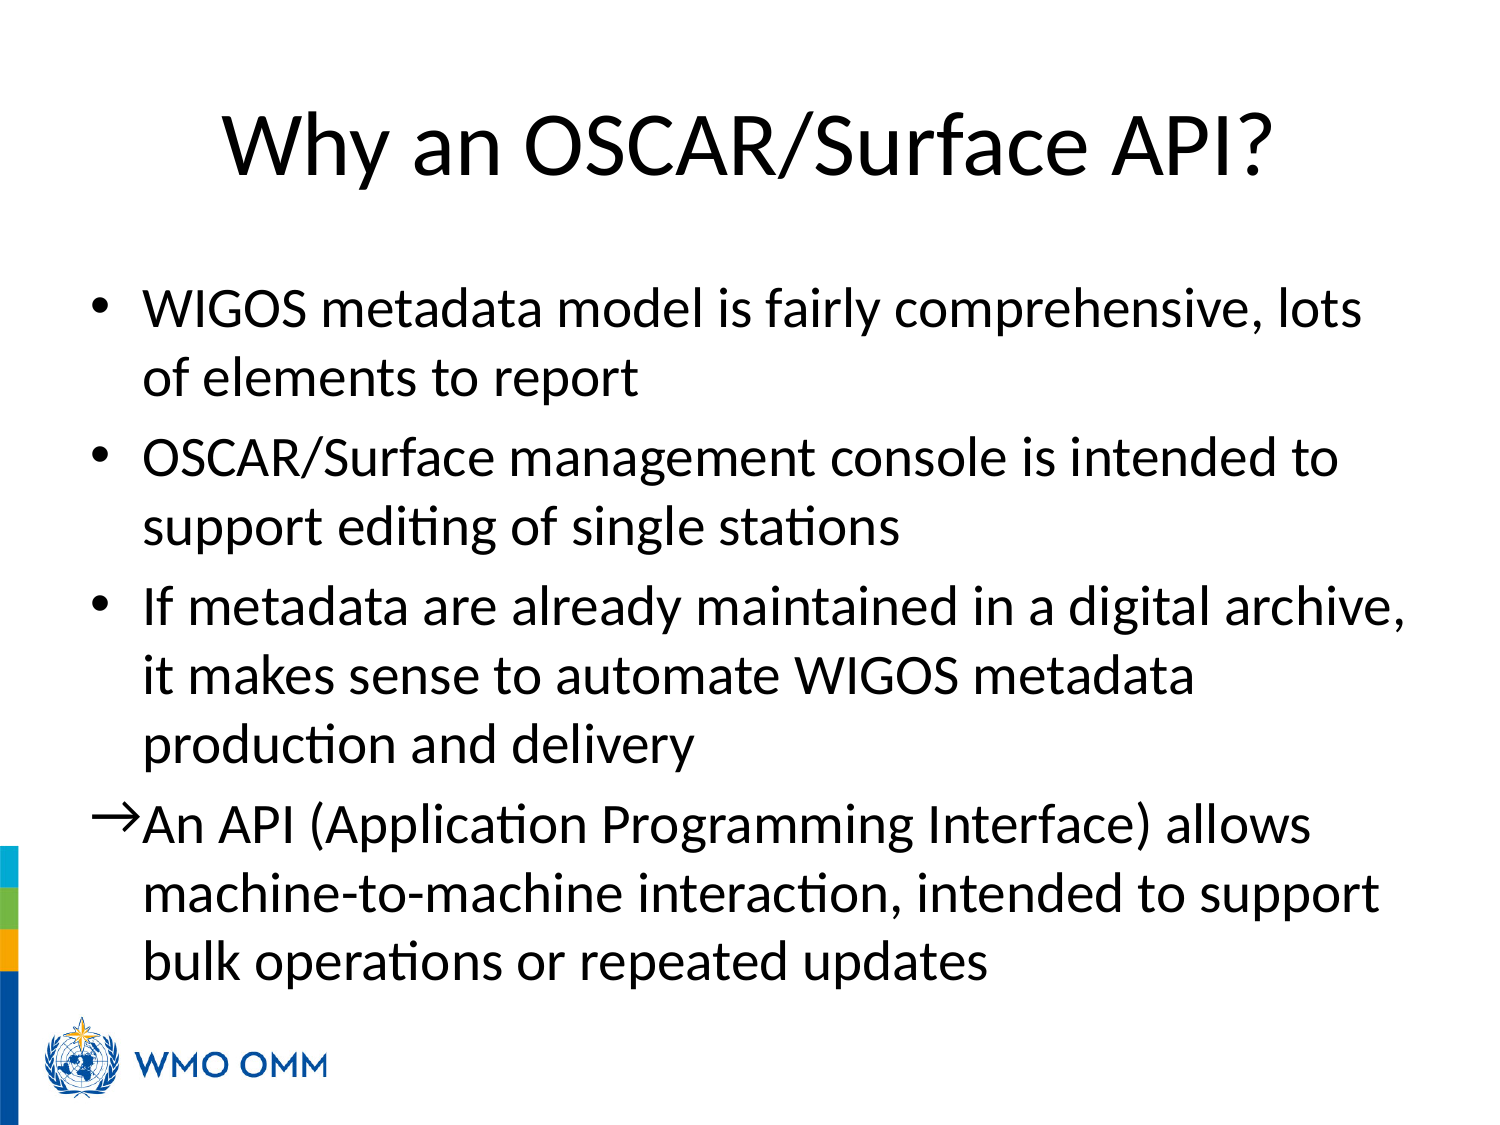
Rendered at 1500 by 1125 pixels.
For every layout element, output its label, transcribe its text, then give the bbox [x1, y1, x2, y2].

list WIGOS metadata model is fairly comprehensive, lots of elements to report OSCAR/Surface management console is intended to support editing of single stations If metadata are already maintained in a digital archive, it makes sense to automate WIGOS metadata production and delivery An API (Application Programming Interface) allows machine-to-machine interaction, intended to support bulk operations or repeated updates [75, 262, 1425, 1005]
title Why an OSCAR/Surface API? [75, 45, 1425, 233]
picture [0, 845, 327, 1125]
